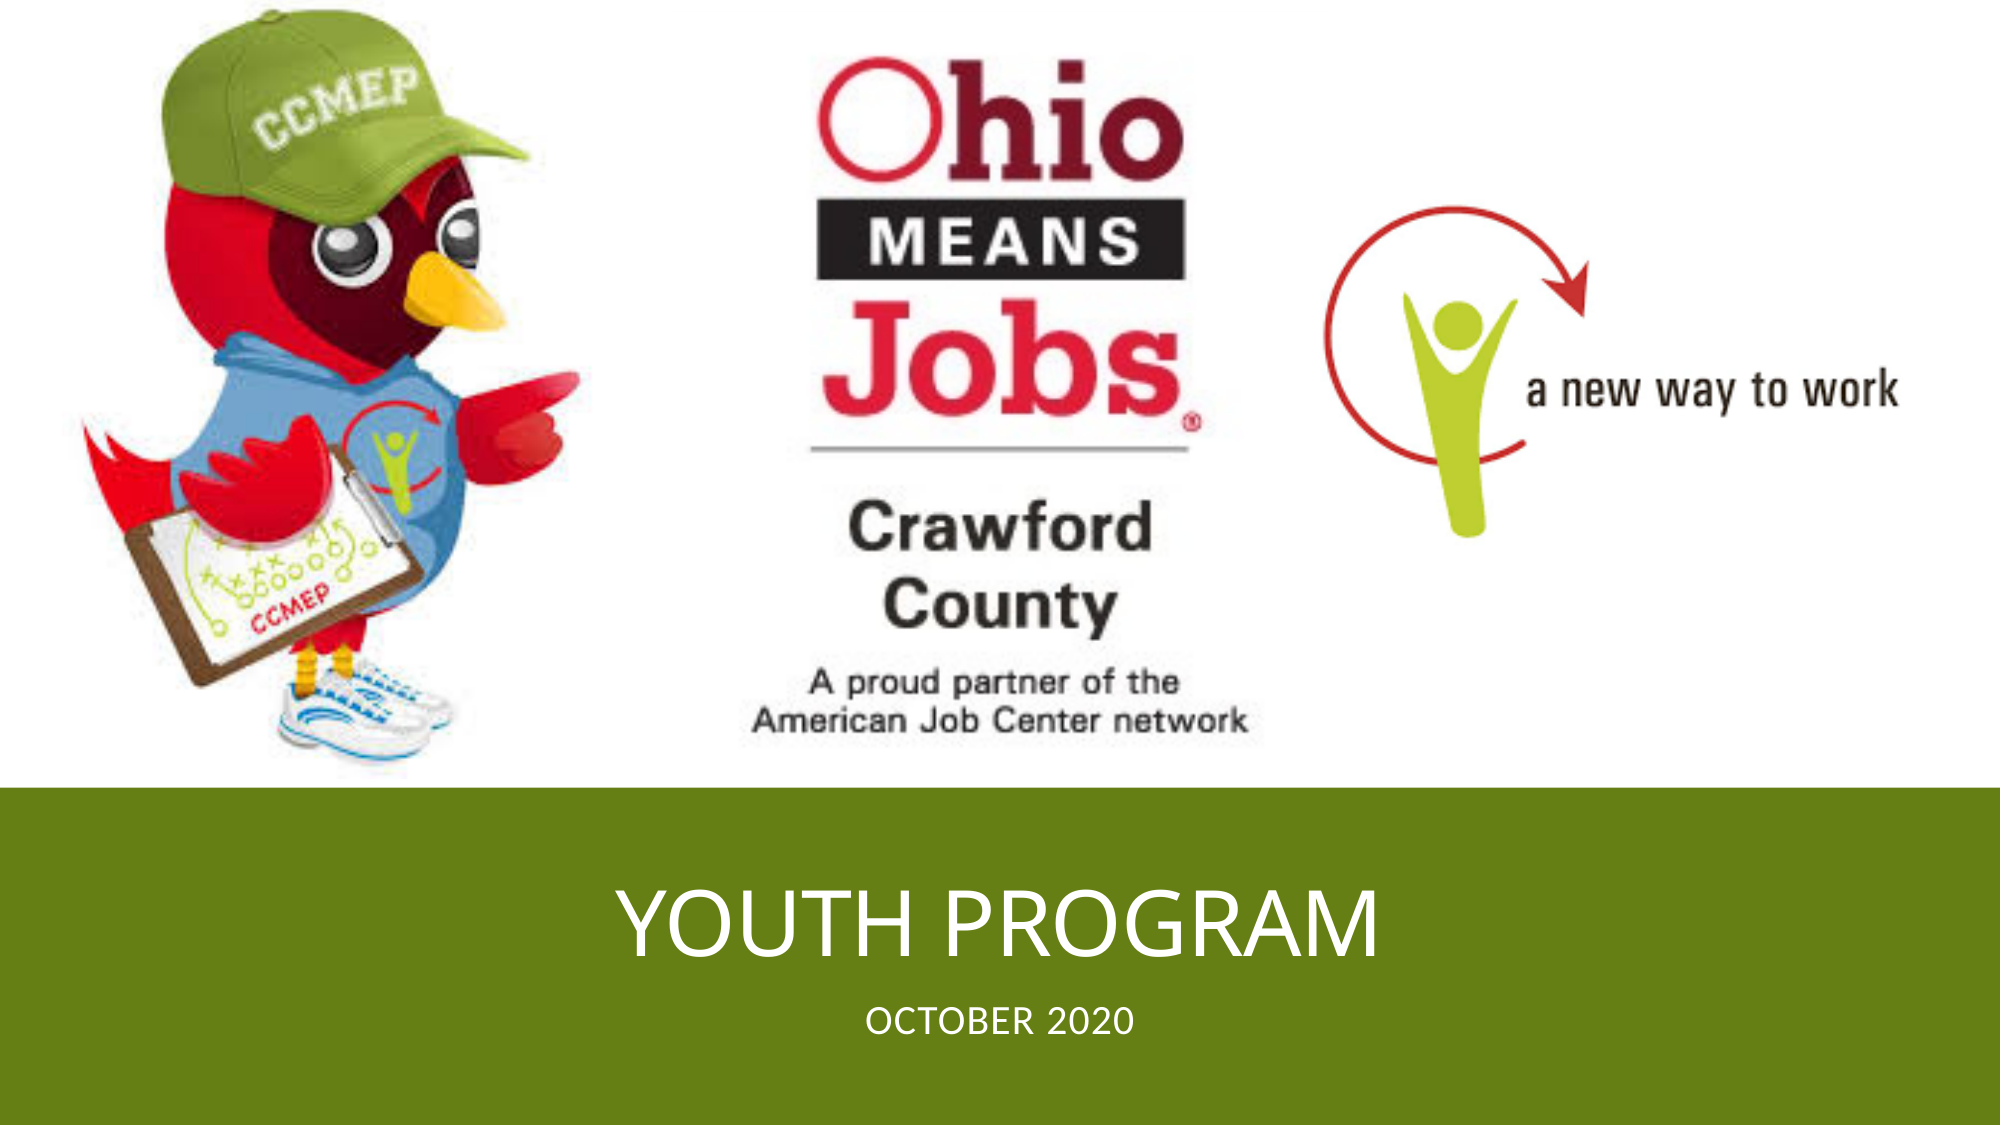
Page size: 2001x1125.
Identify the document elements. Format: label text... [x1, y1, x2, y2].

title Youth program [87, 834, 1913, 985]
subtitle October 2020 [87, 991, 1913, 1086]
picture [669, 10, 1938, 769]
picture [62, 0, 598, 779]
